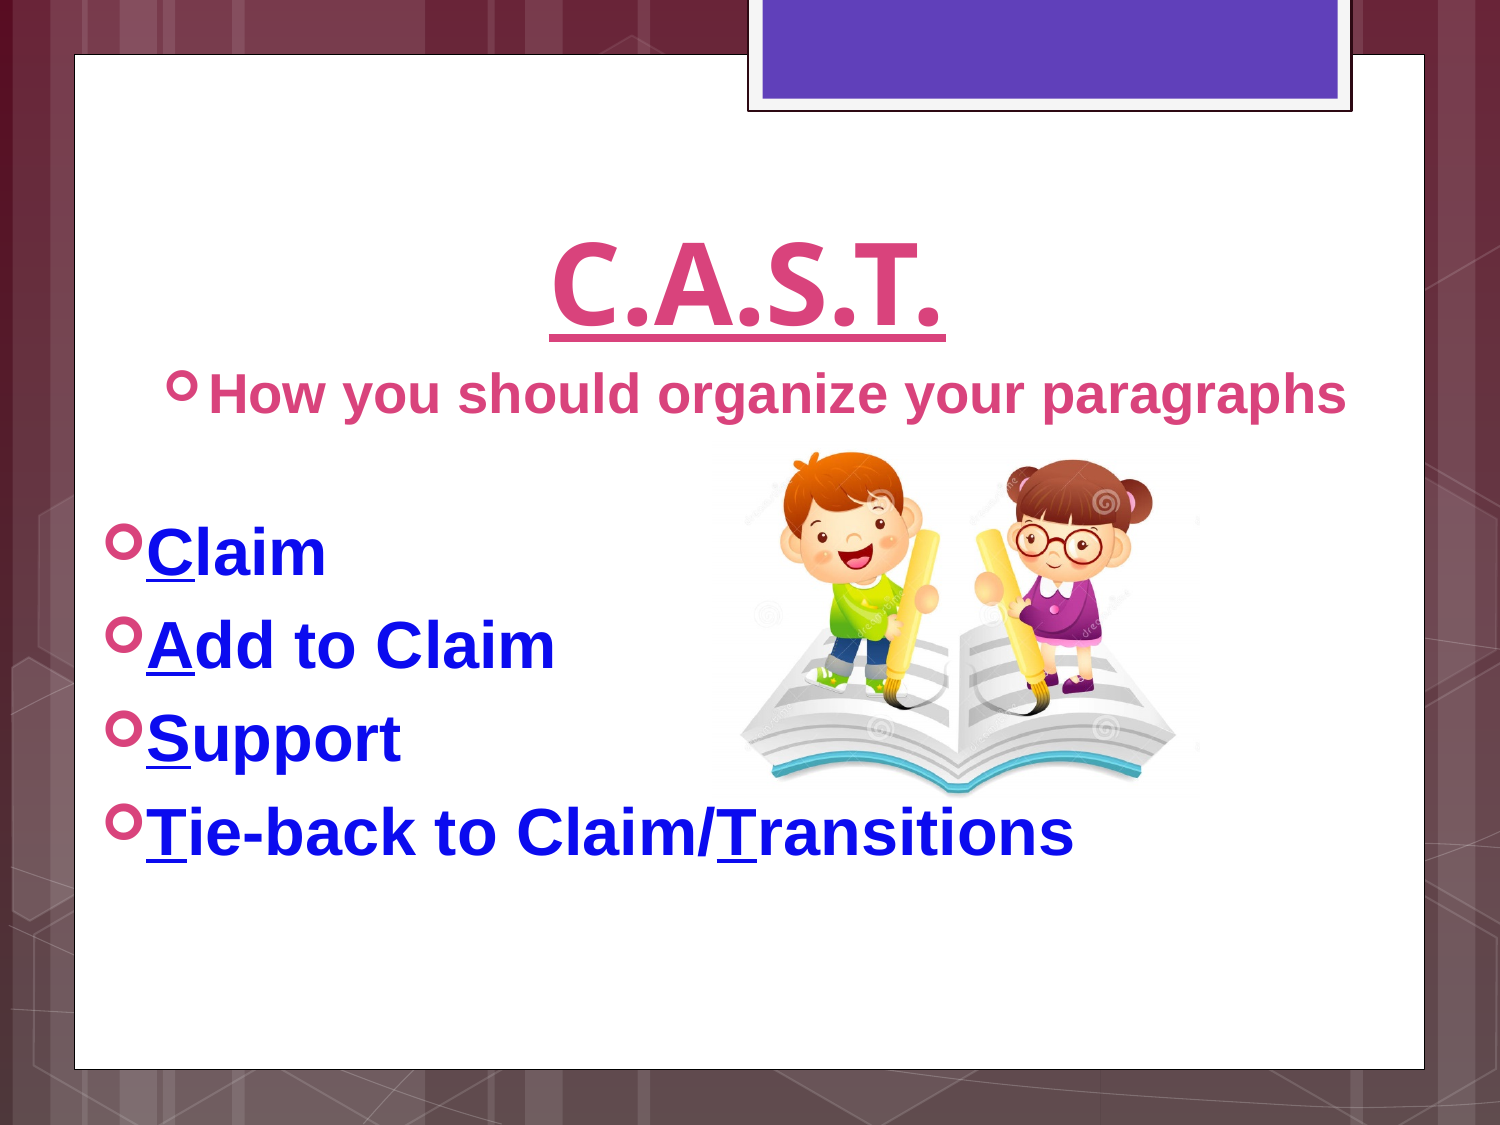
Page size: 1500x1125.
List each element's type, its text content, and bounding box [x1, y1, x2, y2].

picture [712, 437, 1201, 800]
title C.A.S.T. [171, 168, 1324, 350]
list How you should organize your paragraphs Claim Add to Claim Support Tie-back to Claim/Transitions [75, 350, 1425, 926]
